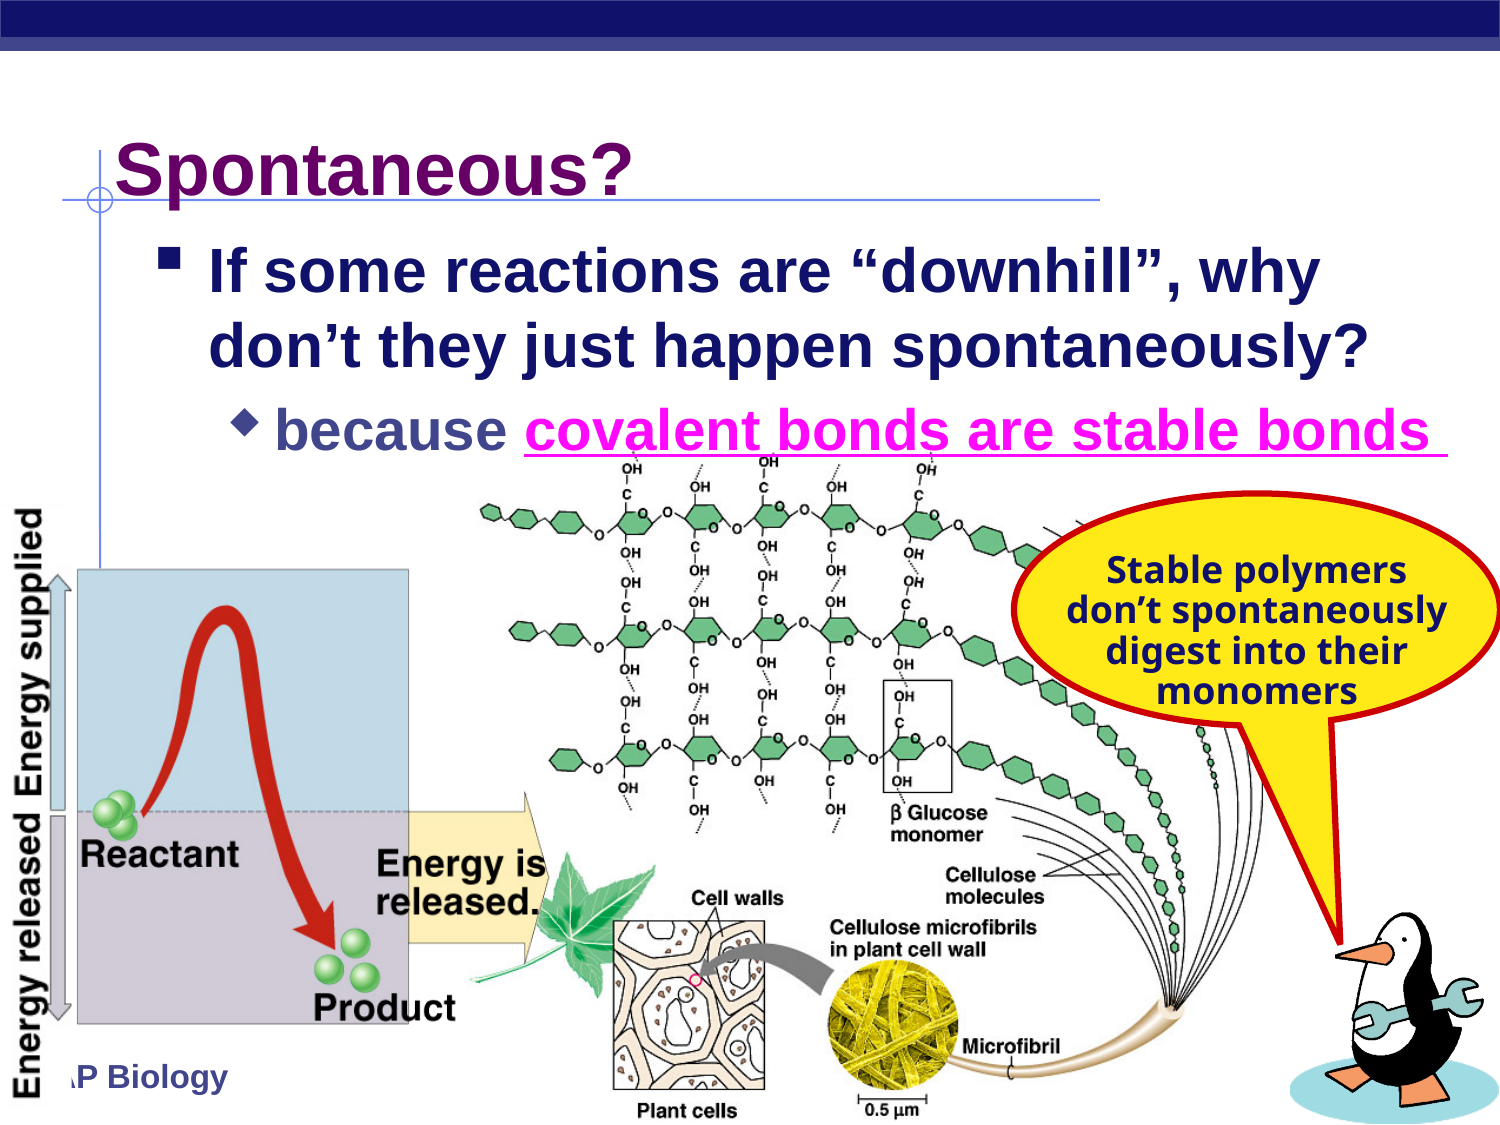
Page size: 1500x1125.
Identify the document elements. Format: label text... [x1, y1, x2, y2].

title Spontaneous? [99, 112, 1375, 238]
text_box Stable polymers don’t spontaneously digest into their monomers [1281, 493, 1500, 910]
list If some reactions are “downhill”, why don’t they just happen spontaneously? because covalent bonds are stable bonds [137, 222, 1500, 533]
picture [457, 442, 1277, 1125]
picture [1290, 911, 1500, 1125]
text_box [0, 504, 597, 1125]
